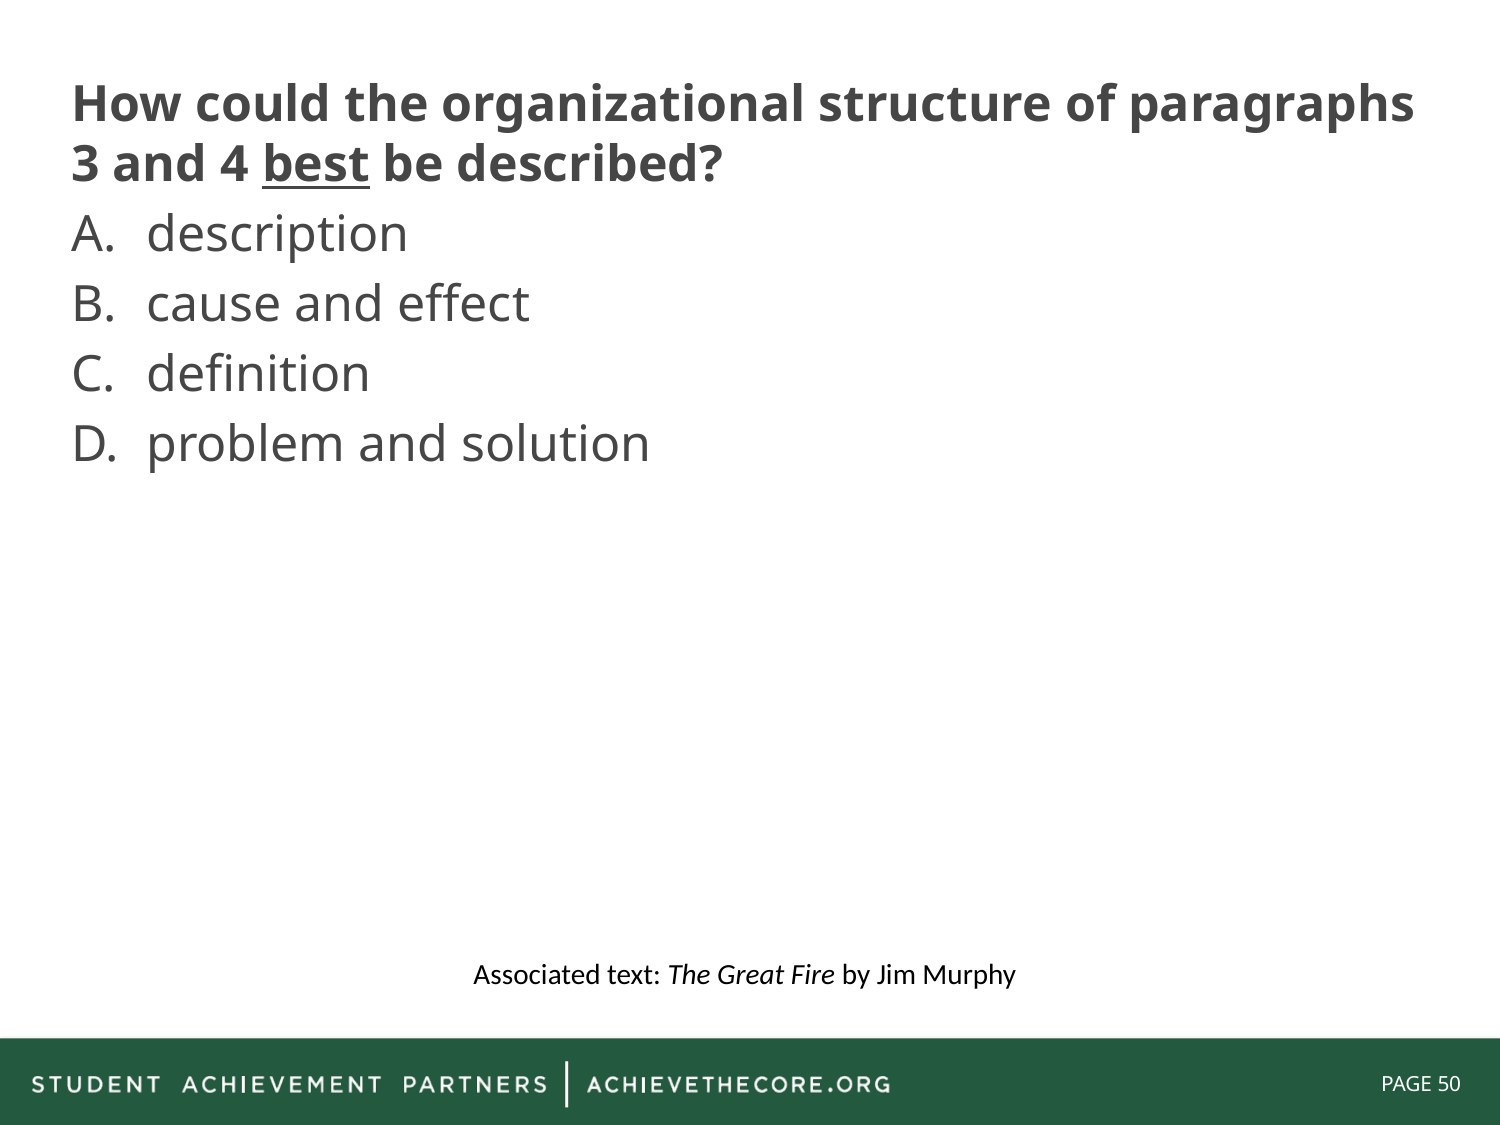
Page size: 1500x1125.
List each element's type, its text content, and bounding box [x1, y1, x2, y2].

list How could the organizational structure of paragraphs 3 and 4 best be described? description cause and effect definition problem and solution [56, 64, 1434, 843]
text_box Associated text: The Great Fire by Jim Murphy [3, 947, 1487, 998]
